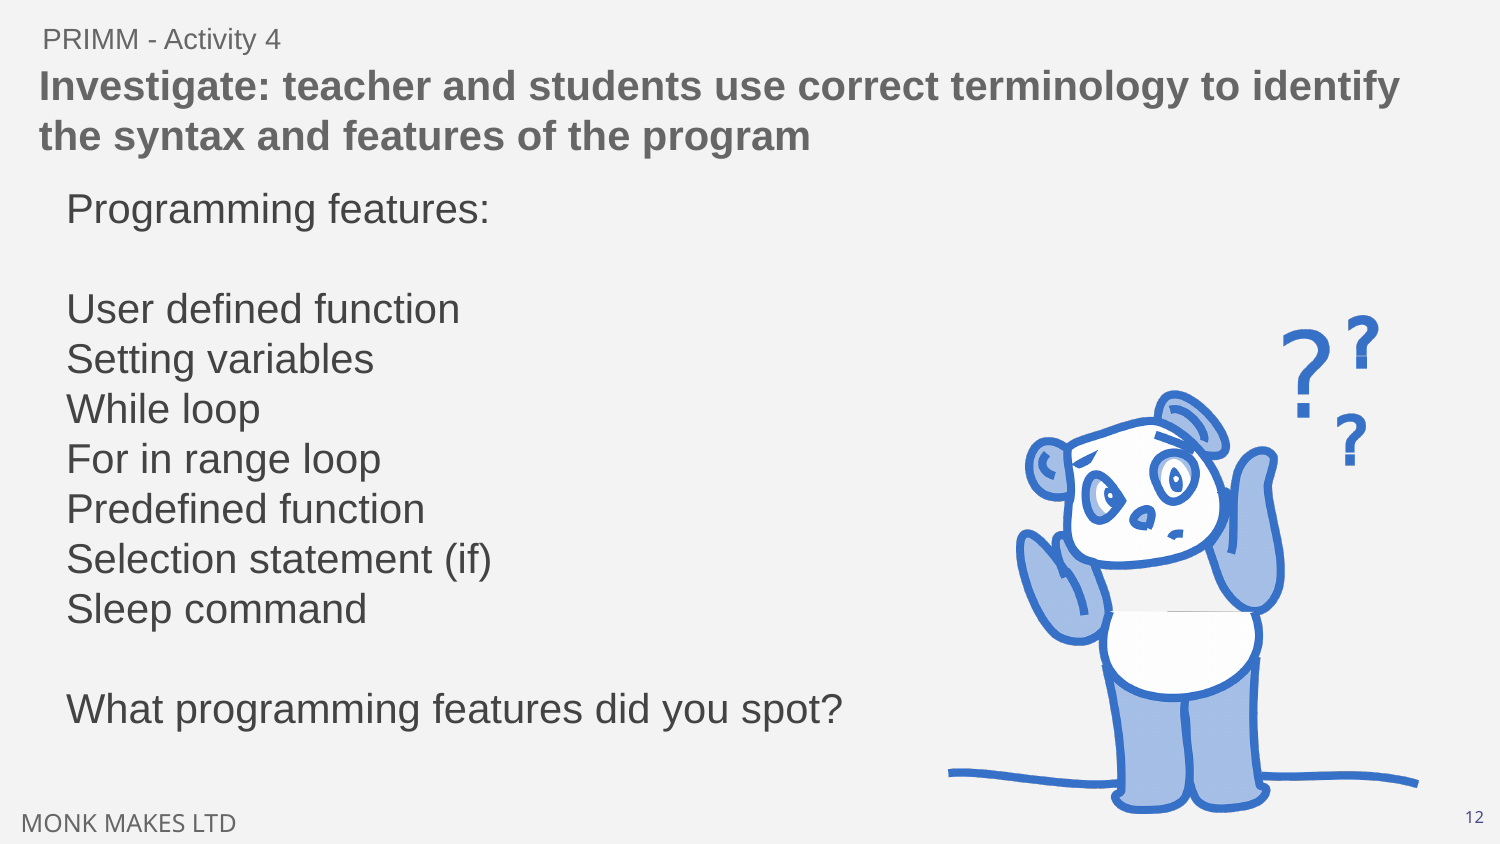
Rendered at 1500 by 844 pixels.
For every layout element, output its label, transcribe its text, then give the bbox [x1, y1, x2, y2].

picture [944, 315, 1423, 814]
slide_number ‹#› [1448, 792, 1500, 844]
subtitle PRIMM - Activity 4 [27, 0, 1500, 52]
text_box Programming features: User defined function Setting variables While loop For in range loop Predefined function Selection statement (if) Sleep command What programming features did you spot? [51, 166, 1422, 793]
title Investigate: teacher and students use correct terminology to identify the syntax and features of the program [24, 51, 1422, 167]
